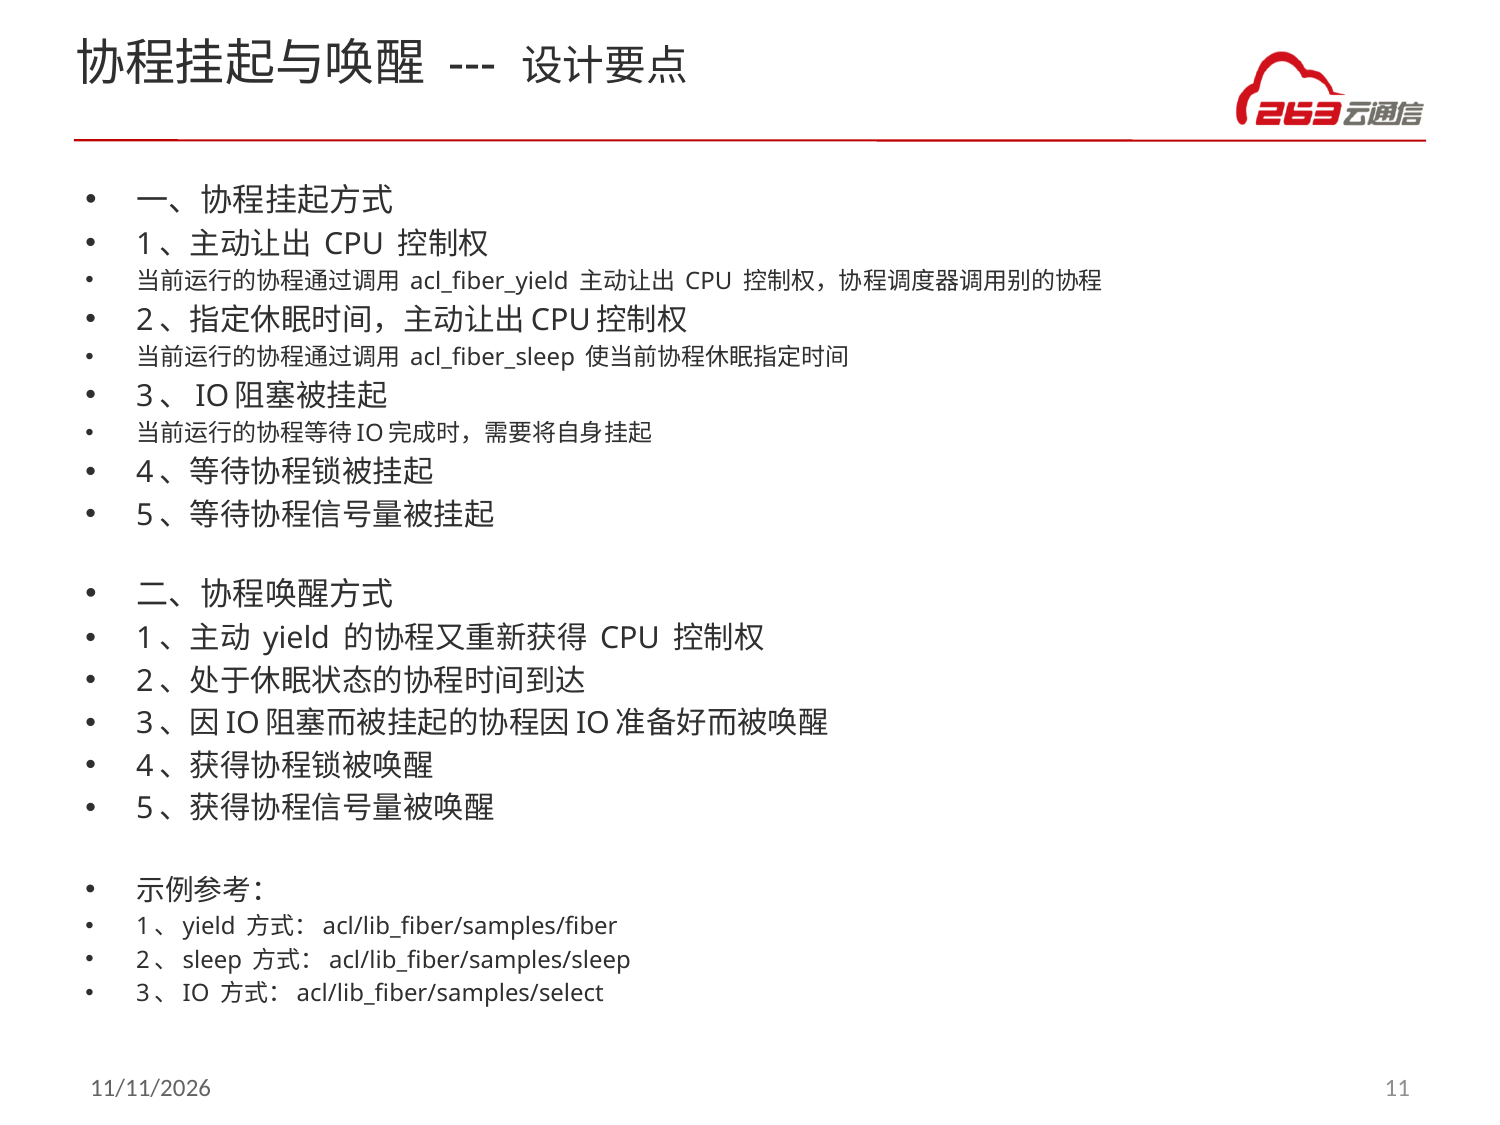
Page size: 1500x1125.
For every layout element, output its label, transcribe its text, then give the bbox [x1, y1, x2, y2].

title 协程挂起与唤醒 --- 设计要点 [75, 30, 1235, 136]
picture [1230, 37, 1430, 141]
list 一、协程挂起方式 1、主动让出 CPU 控制权 当前运行的协程通过调用 acl_fiber_yield 主动让出 CPU 控制权，协程调度器调用别的协程 2、指定休眠时间，主动让出CPU控制权 当前运行的协程通过调用 acl_fiber_sleep 使当前协程休眠指定时间 3、IO阻塞被挂起 当前运行的协程等待IO完成时，需要将自身挂起 4、等待协程锁被挂起 5、等待协程信号量被挂起 二、协程唤醒方式 1、主动 yield 的协程又重新获得 CPU 控制权 2、处于休眠状态的协程时间到达 3、因IO阻塞而被挂起的协程因IO准备好而被唤醒 4、获得协程锁被唤醒 5、获得协程信号量被唤醒 示例参考： 1、yield 方式：acl/lib_fiber/samples/fiber 2、sleep 方式：acl/lib_fiber/samples/sleep 3、IO 方式：acl/lib_fiber/samples/select [70, 171, 1421, 1016]
